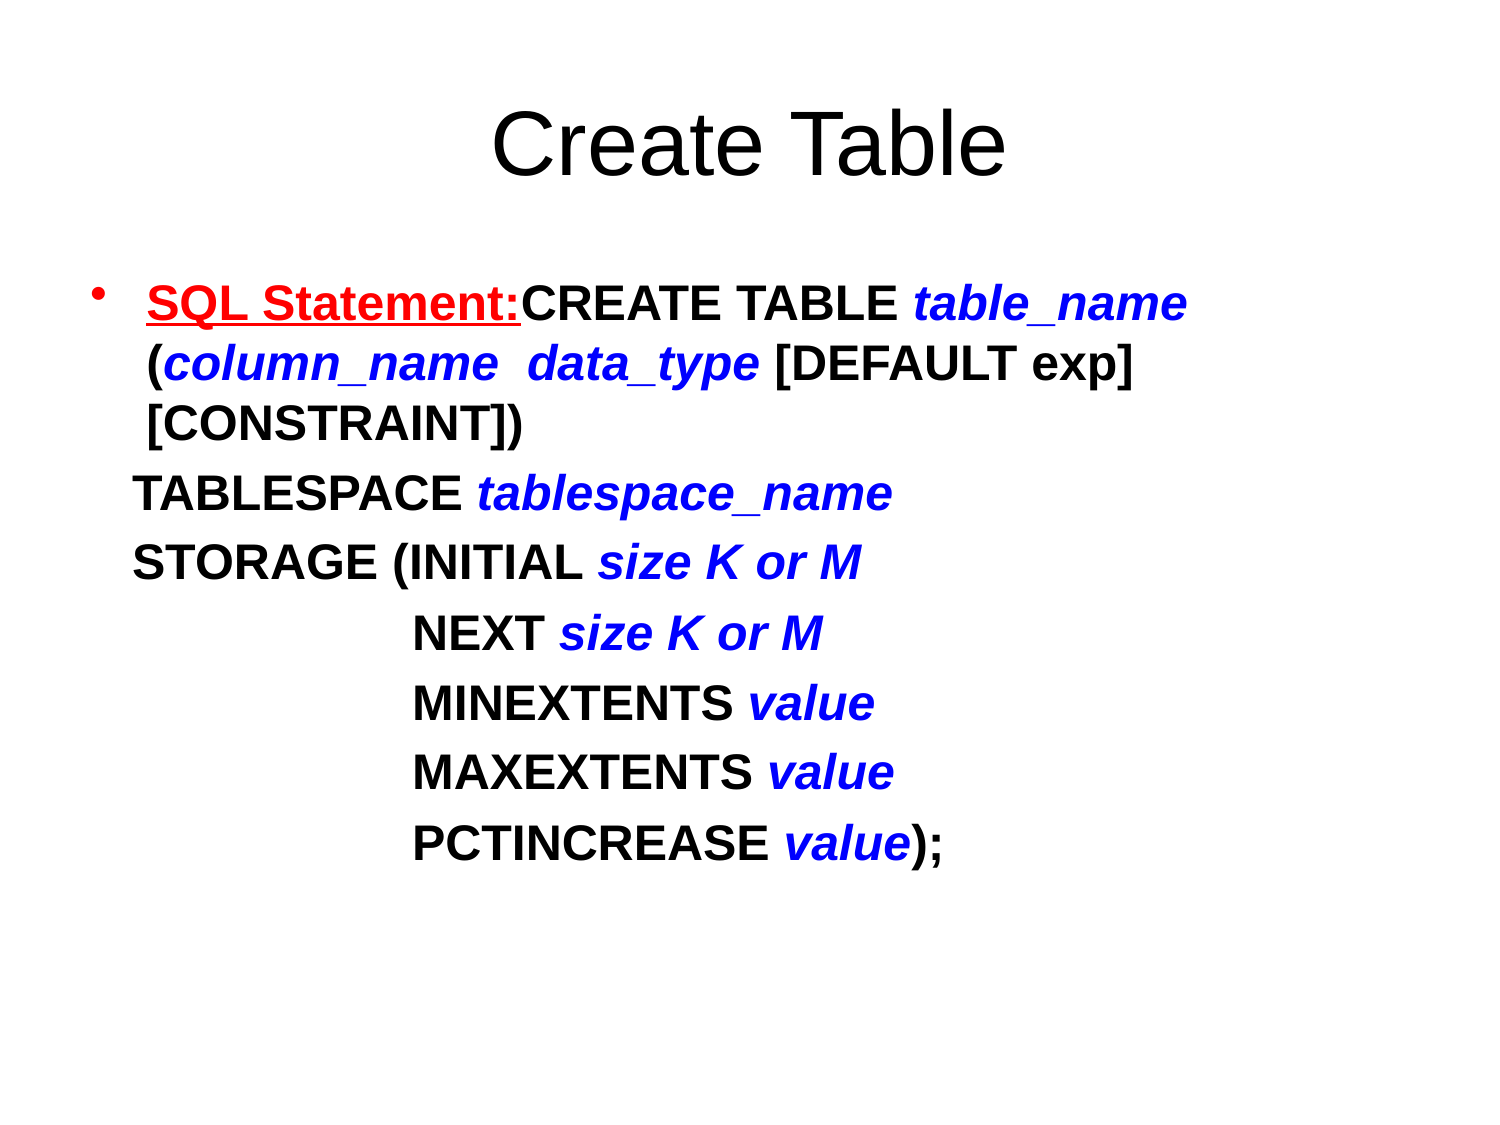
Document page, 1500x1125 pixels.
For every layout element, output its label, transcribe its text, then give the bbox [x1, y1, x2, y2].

title Create Table [74, 44, 1426, 233]
list SQL Statement:CREATE TABLE table_name (column_name data_type [DEFAULT exp] [CONSTRAINT]) TABLESPACE tablespace_name STORAGE (INITIAL size K or M NEXT size K or M MINEXTENTS value MAXEXTENTS value PCTINCREASE value); [74, 262, 1426, 1006]
